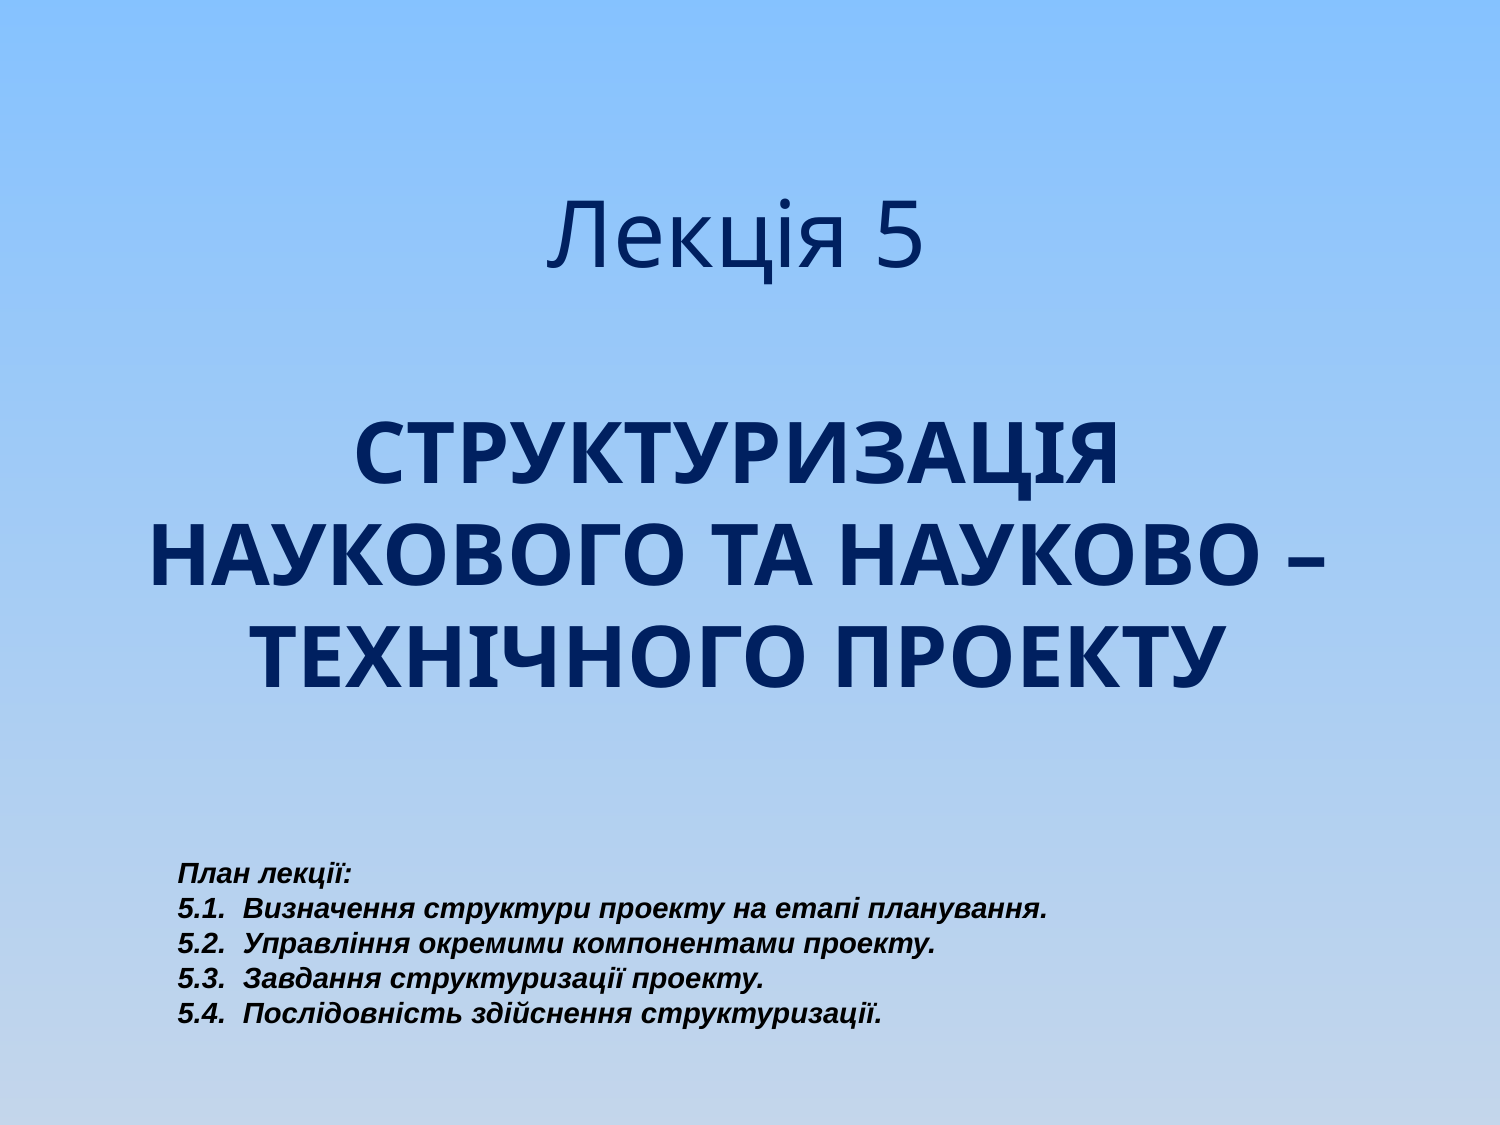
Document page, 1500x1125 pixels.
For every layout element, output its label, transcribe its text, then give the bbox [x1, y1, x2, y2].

text_box План лекції: 5.1. Визначення структури проекту на етапі планування. 5.2. Управління окремими компонентами проекту. 5.3. Завдання структуризації проекту. 5.4. Послідовність здійснення структуризації. [88, 847, 1388, 1037]
title Лекція 5 СТРУКТУРИЗАЦІЯ НАУКОВОГО ТА НАУКОВО – ТЕХНІЧНОГО ПРОЕКТУ [100, 160, 1376, 815]
